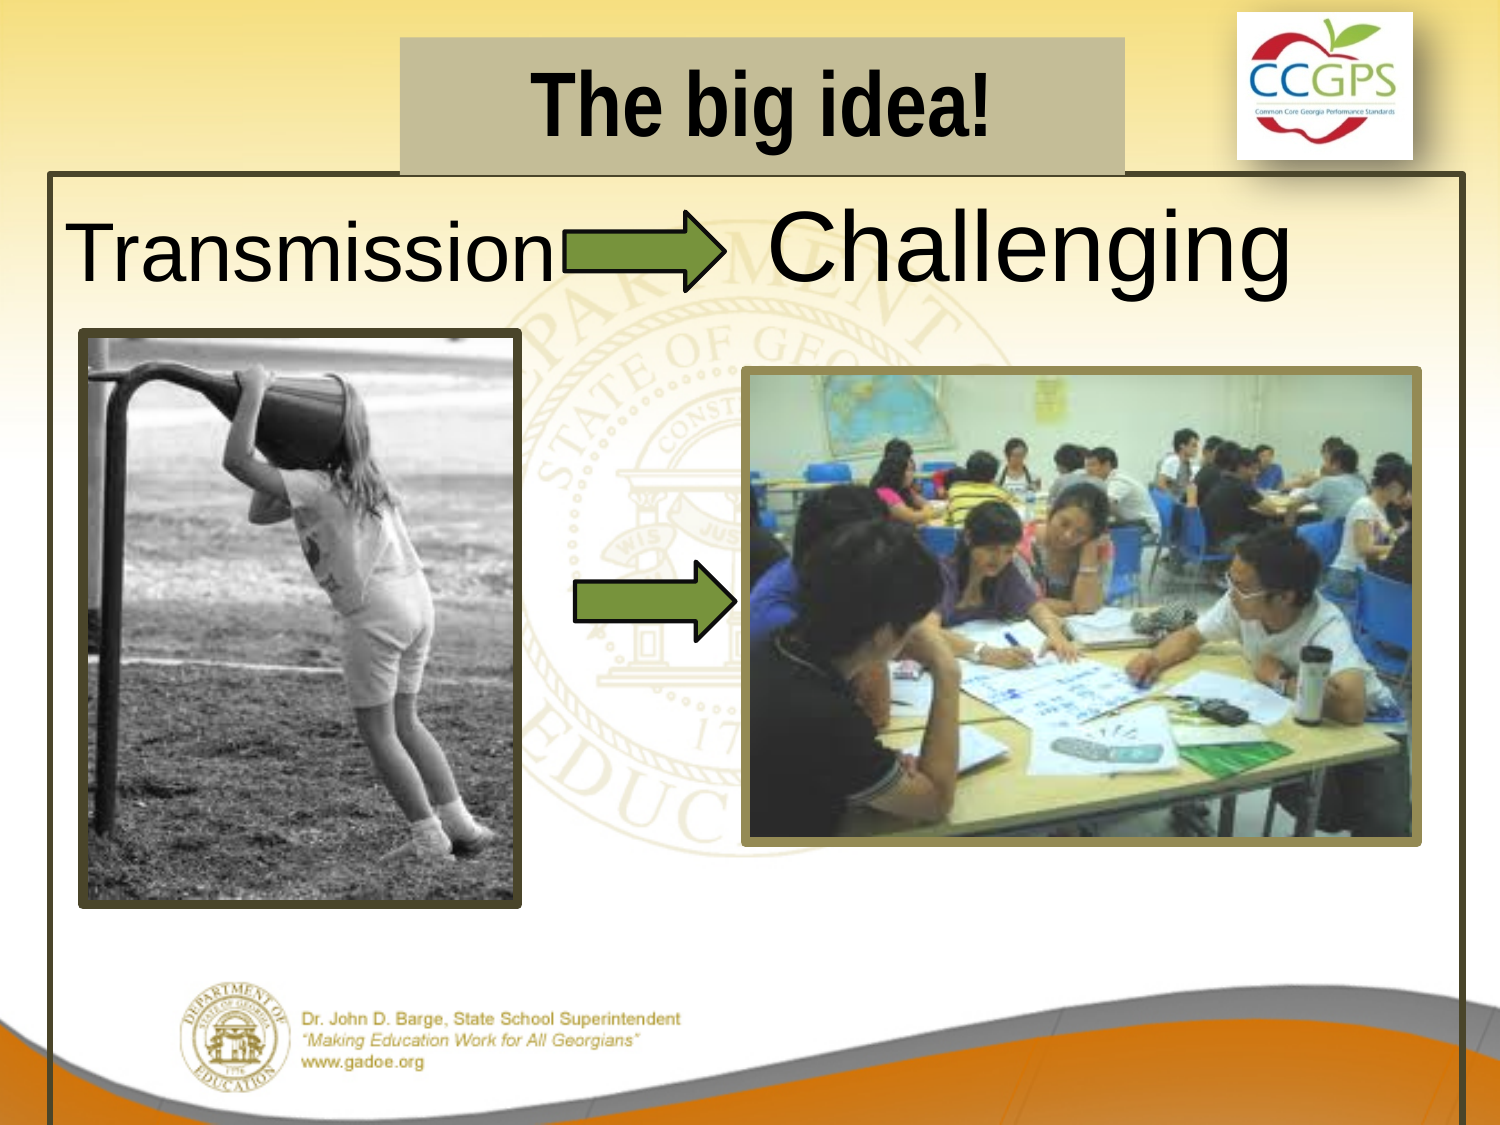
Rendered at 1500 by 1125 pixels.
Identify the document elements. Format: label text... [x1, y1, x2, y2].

picture [749, 374, 1413, 838]
picture [53, 1038, 1459, 1125]
picture [87, 337, 513, 901]
picture [0, 0, 1500, 1125]
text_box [49, 173, 1463, 1038]
text_box The big idea! [399, 37, 1125, 172]
